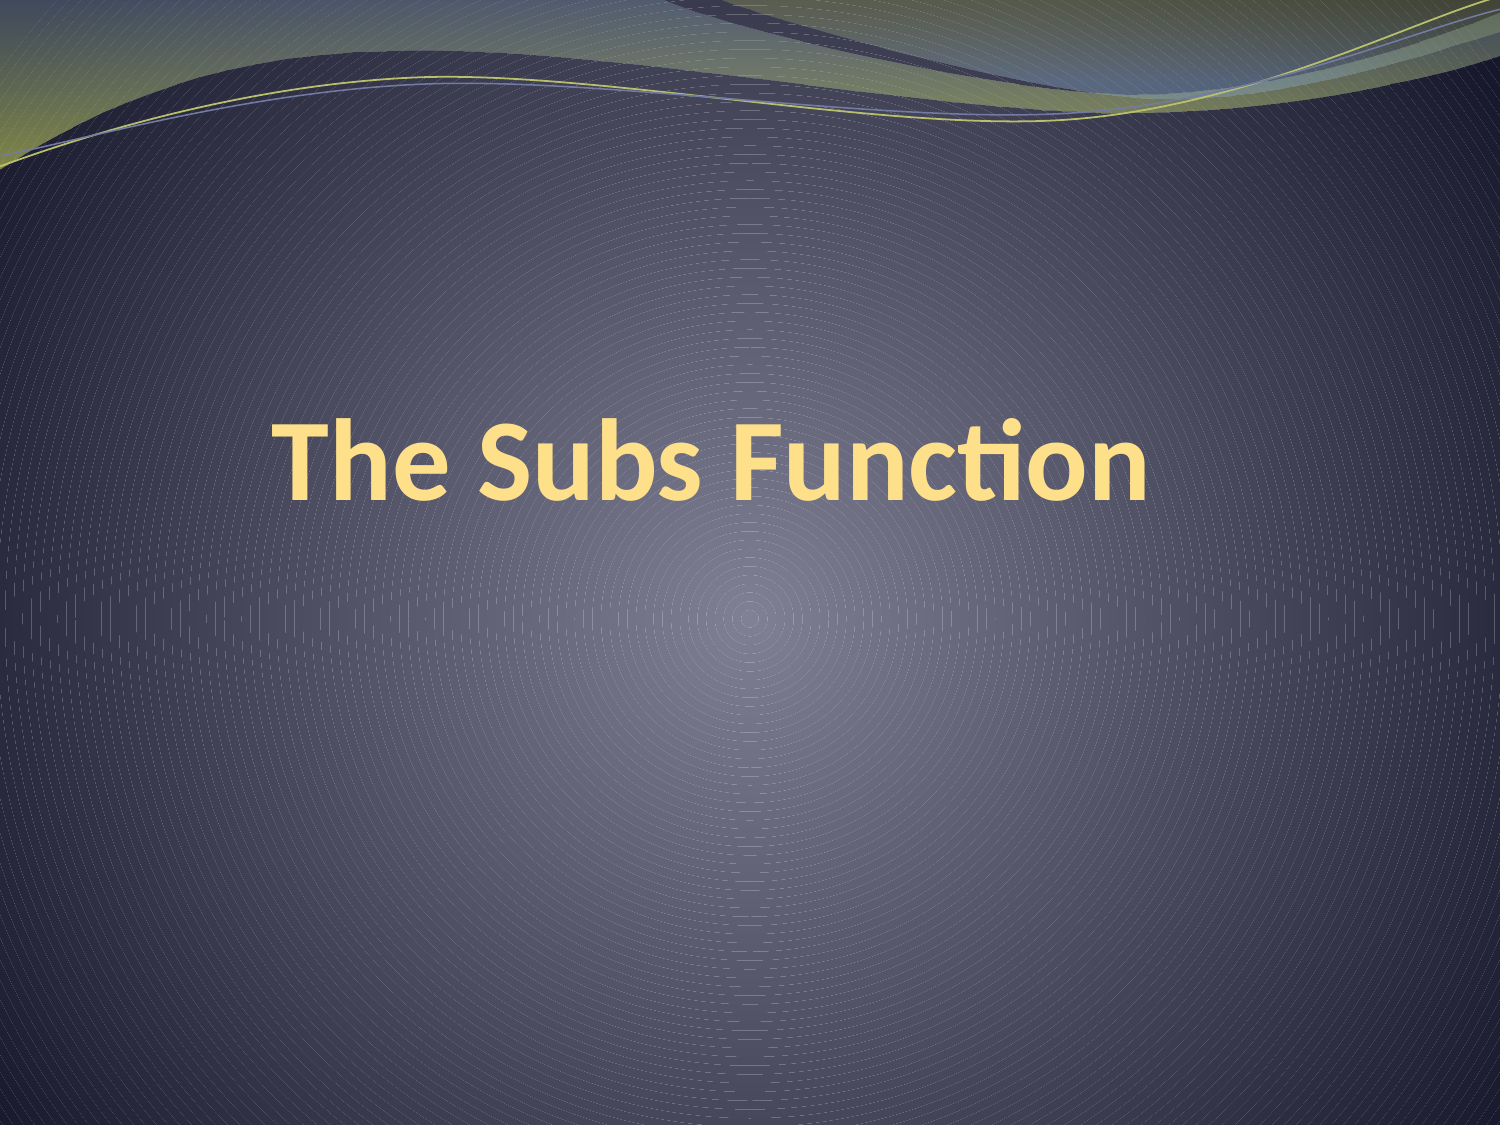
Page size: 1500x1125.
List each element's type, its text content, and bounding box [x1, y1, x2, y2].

title The Subs Function [87, 299, 1363, 524]
